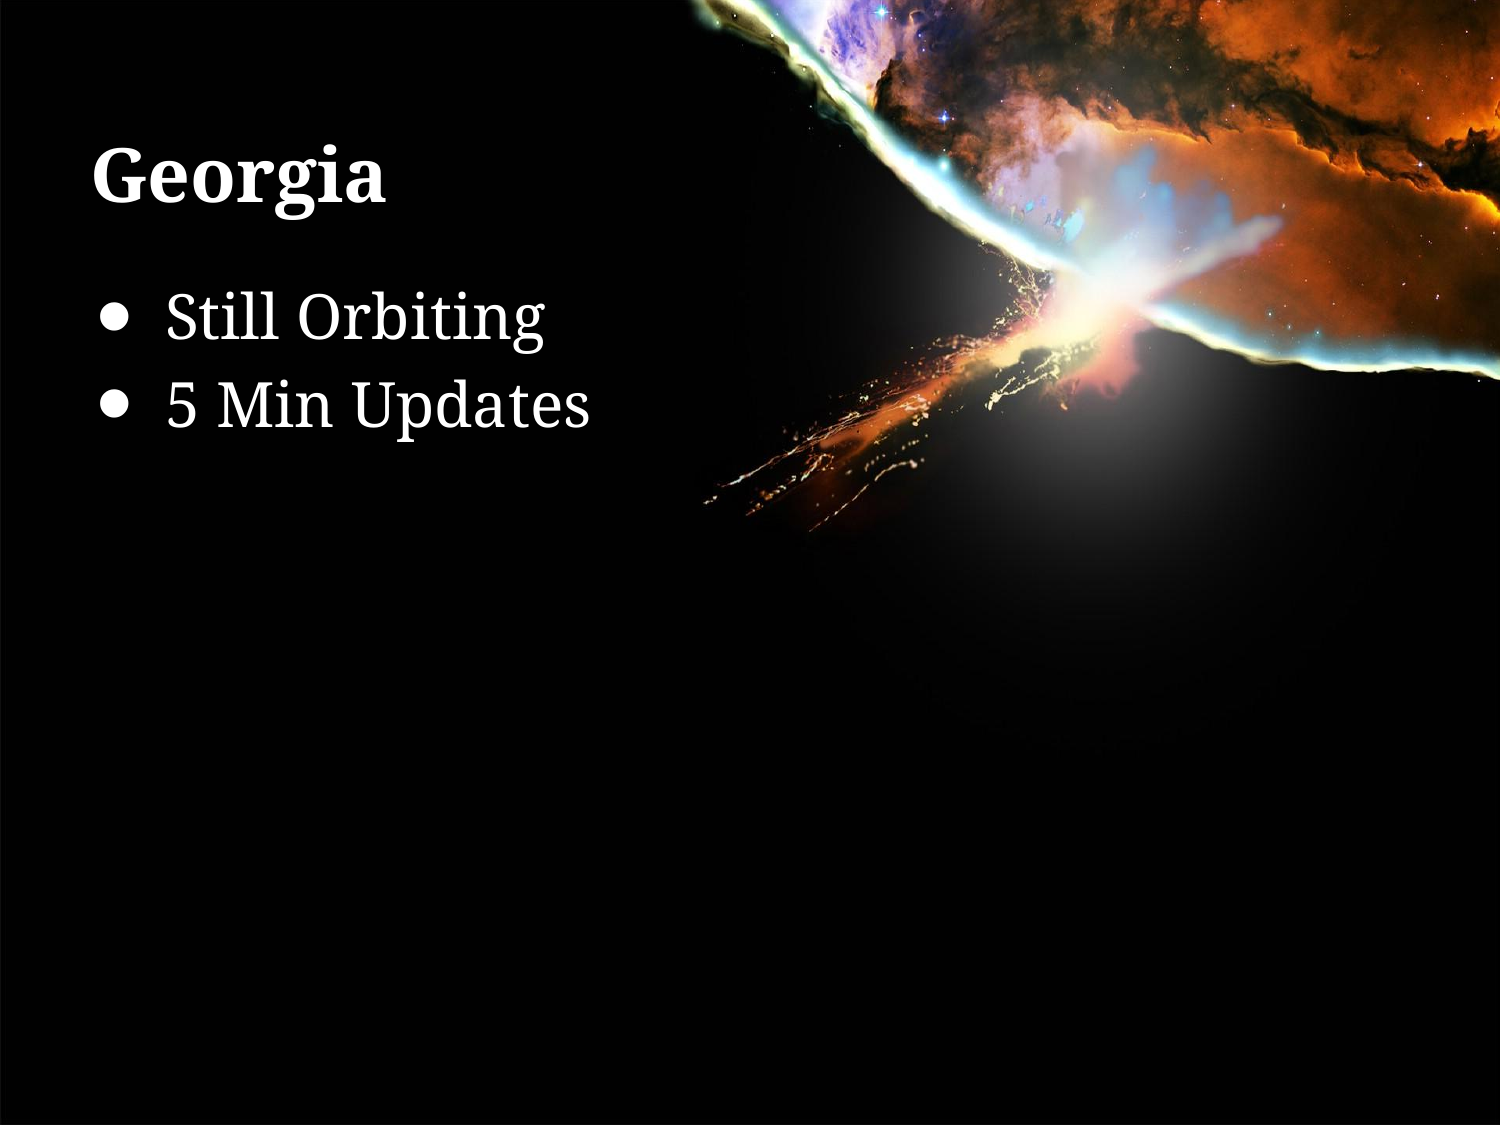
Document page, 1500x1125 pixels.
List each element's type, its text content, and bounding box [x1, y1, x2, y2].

picture [0, 0, 1500, 1125]
list Still Orbiting 5 Min Updates [75, 262, 1425, 1078]
title Georgia [75, 45, 1425, 233]
